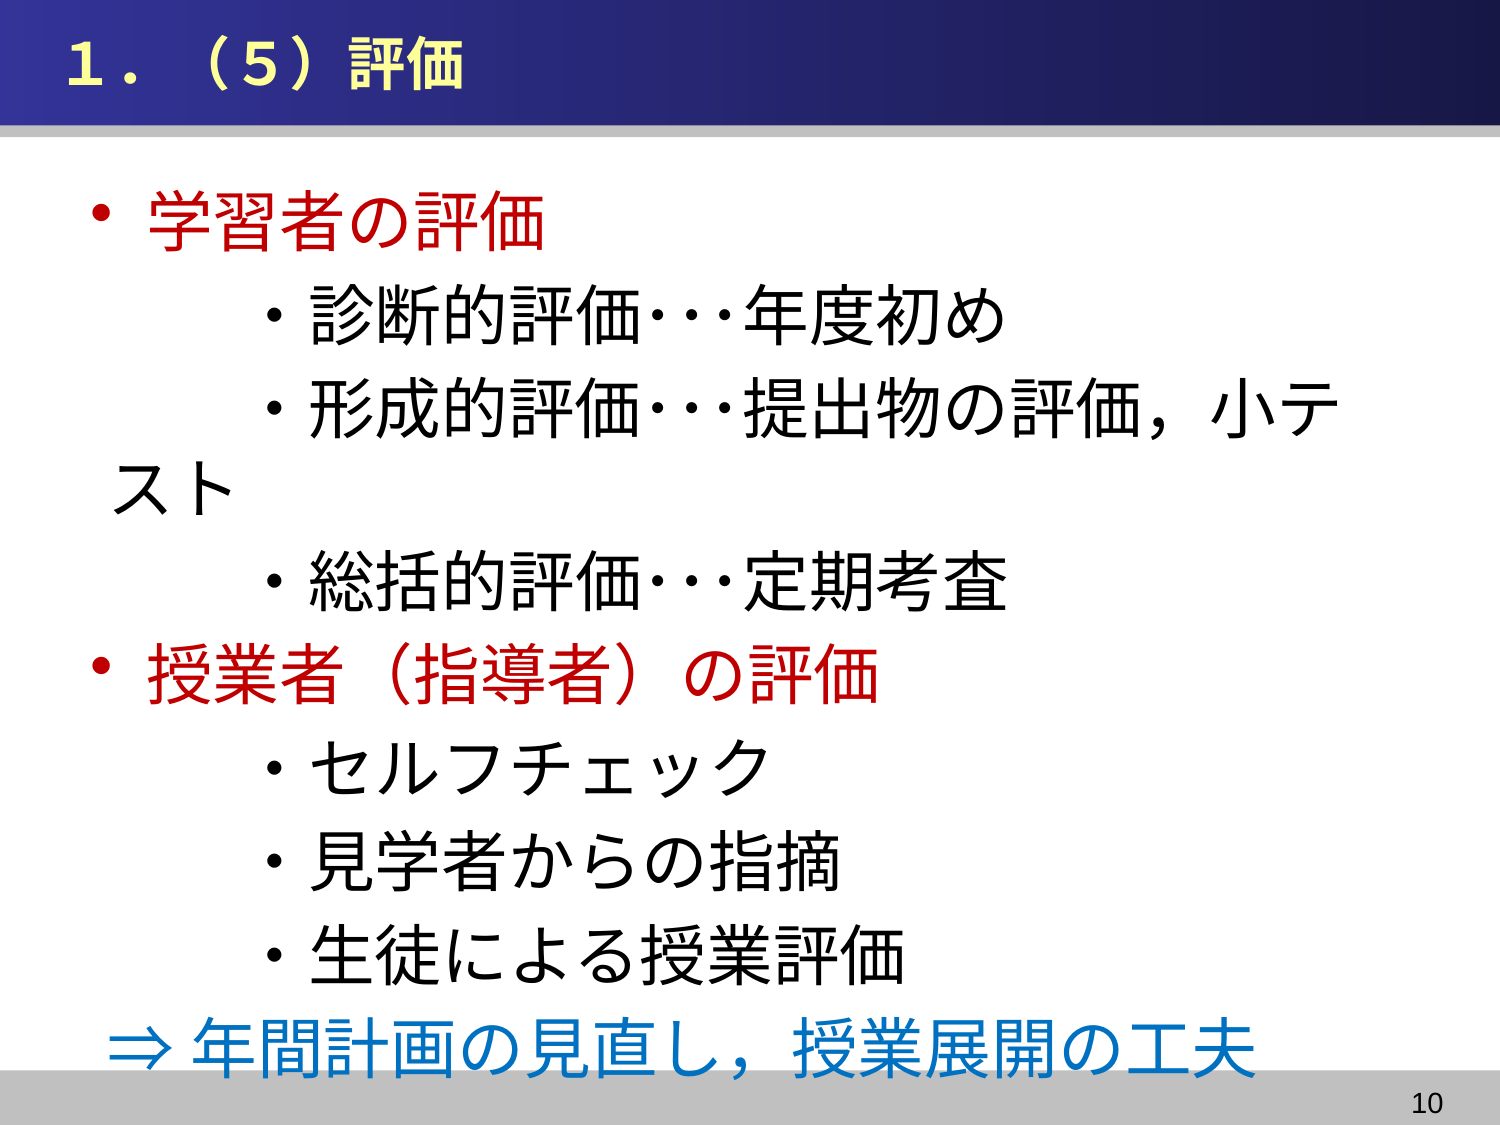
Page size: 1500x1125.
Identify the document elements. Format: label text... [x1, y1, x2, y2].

slide_number 10 [1108, 1085, 1459, 1118]
list 学習者の評価 ・診断的評価･･･年度初め ・形成的評価･･･提出物の評価，小テスト ・総括的評価･･･定期考査 授業者（指導者）の評価 ・セルフチェック ・見学者からの指摘 ・生徒による授業評価 ⇒年間計画の見直し，授業展開の工夫 [75, 172, 1425, 1059]
title １．（５）評価 [41, 9, 1067, 114]
